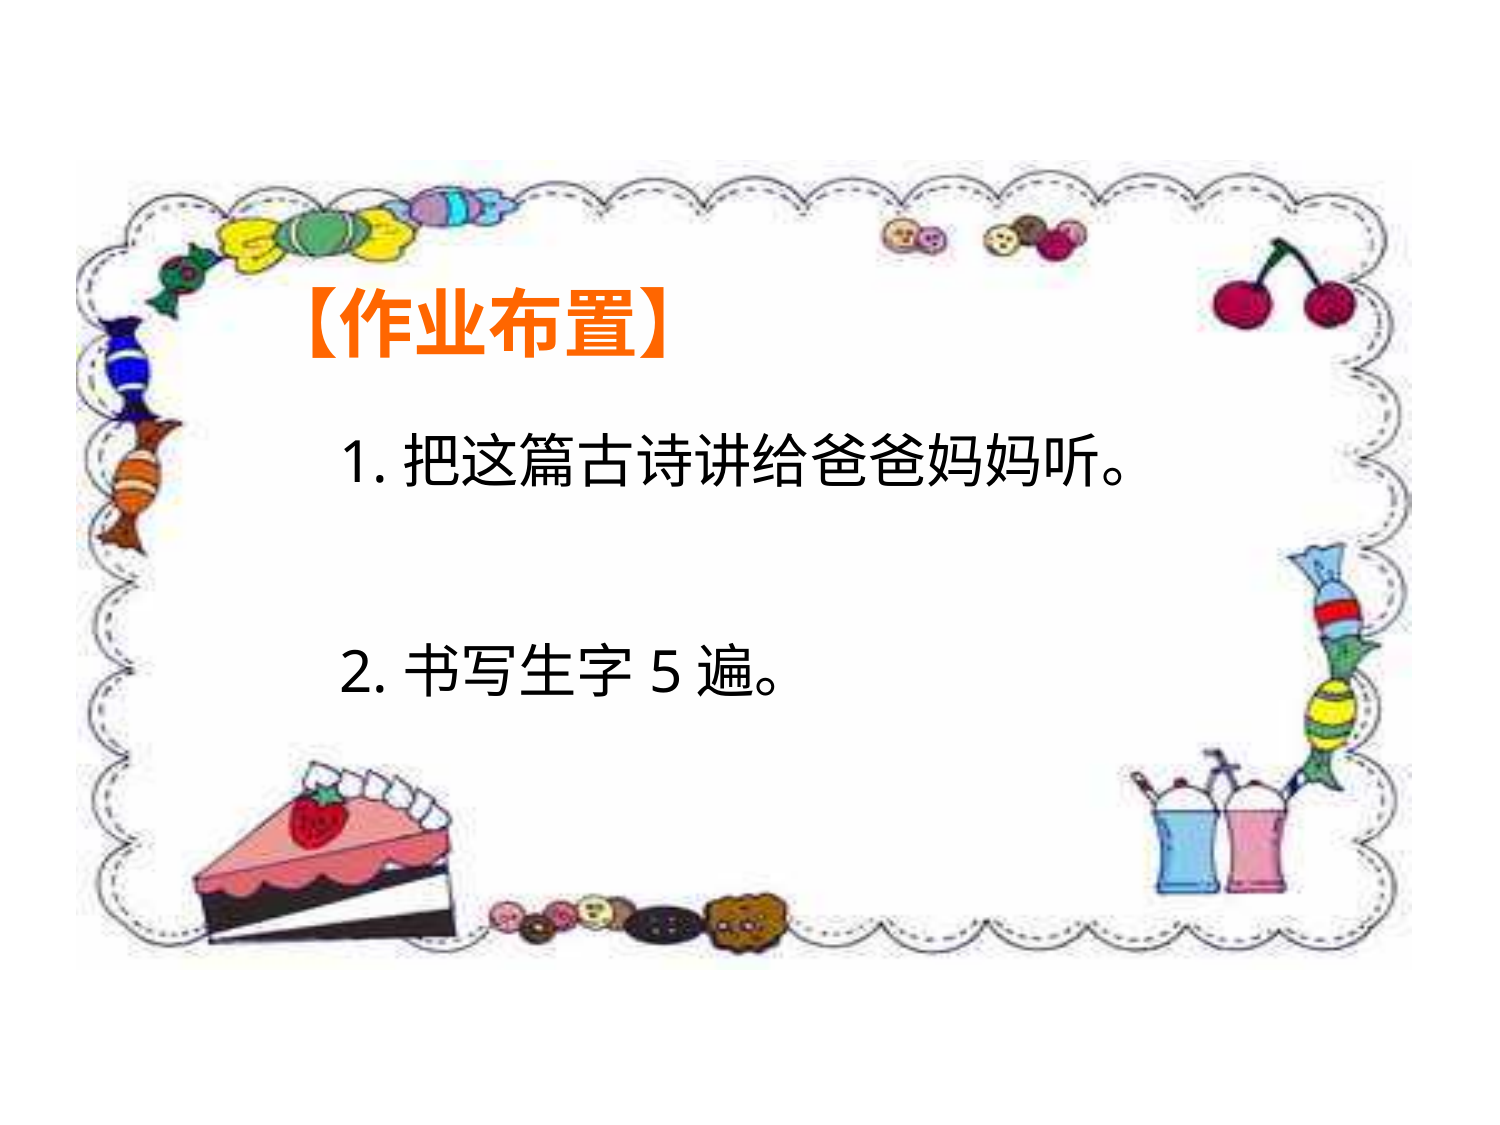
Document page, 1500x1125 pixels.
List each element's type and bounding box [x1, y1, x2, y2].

picture [76, 160, 1412, 970]
